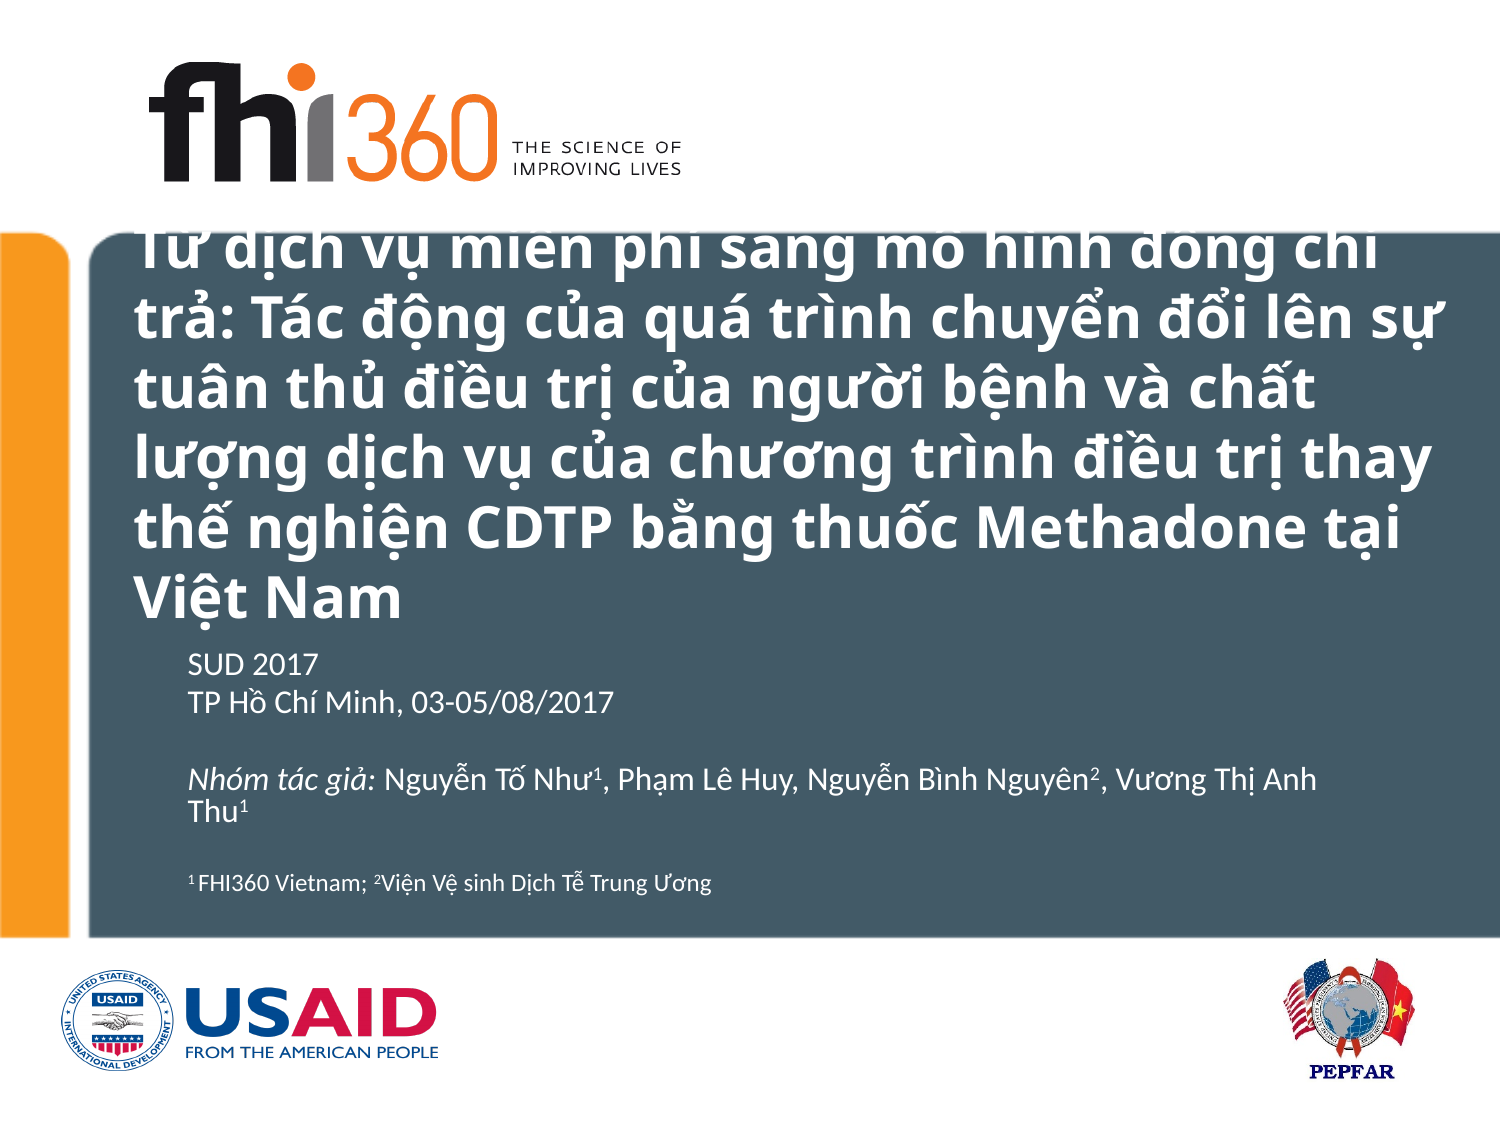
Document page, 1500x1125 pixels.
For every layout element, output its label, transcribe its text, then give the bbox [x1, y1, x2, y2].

subtitle SUD 2017 TP Hồ Chí Minh, 03-05/08/2017 Nhóm tác giả: Nguyễn Tố Như1, Phạm Lê Huy, Nguyễn Bình Nguyên2, Vương Thị Anh Thu1 1 FHI360 Vietnam; 2Viện Vệ sinh Dịch Tễ Trung Ương [172, 641, 1349, 1090]
title Từ dịch vụ miễn phí sang mô hình đồng chi trả: Tác động của quá trình chuyển đổi lên sự tuân thủ điều trị của người bệnh và chất lượng dịch vụ của chương trình điều trị thay thế nghiện CDTP bằng thuốc Methadone tại Việt Nam [118, 313, 1474, 527]
picture [0, 62, 1500, 1125]
